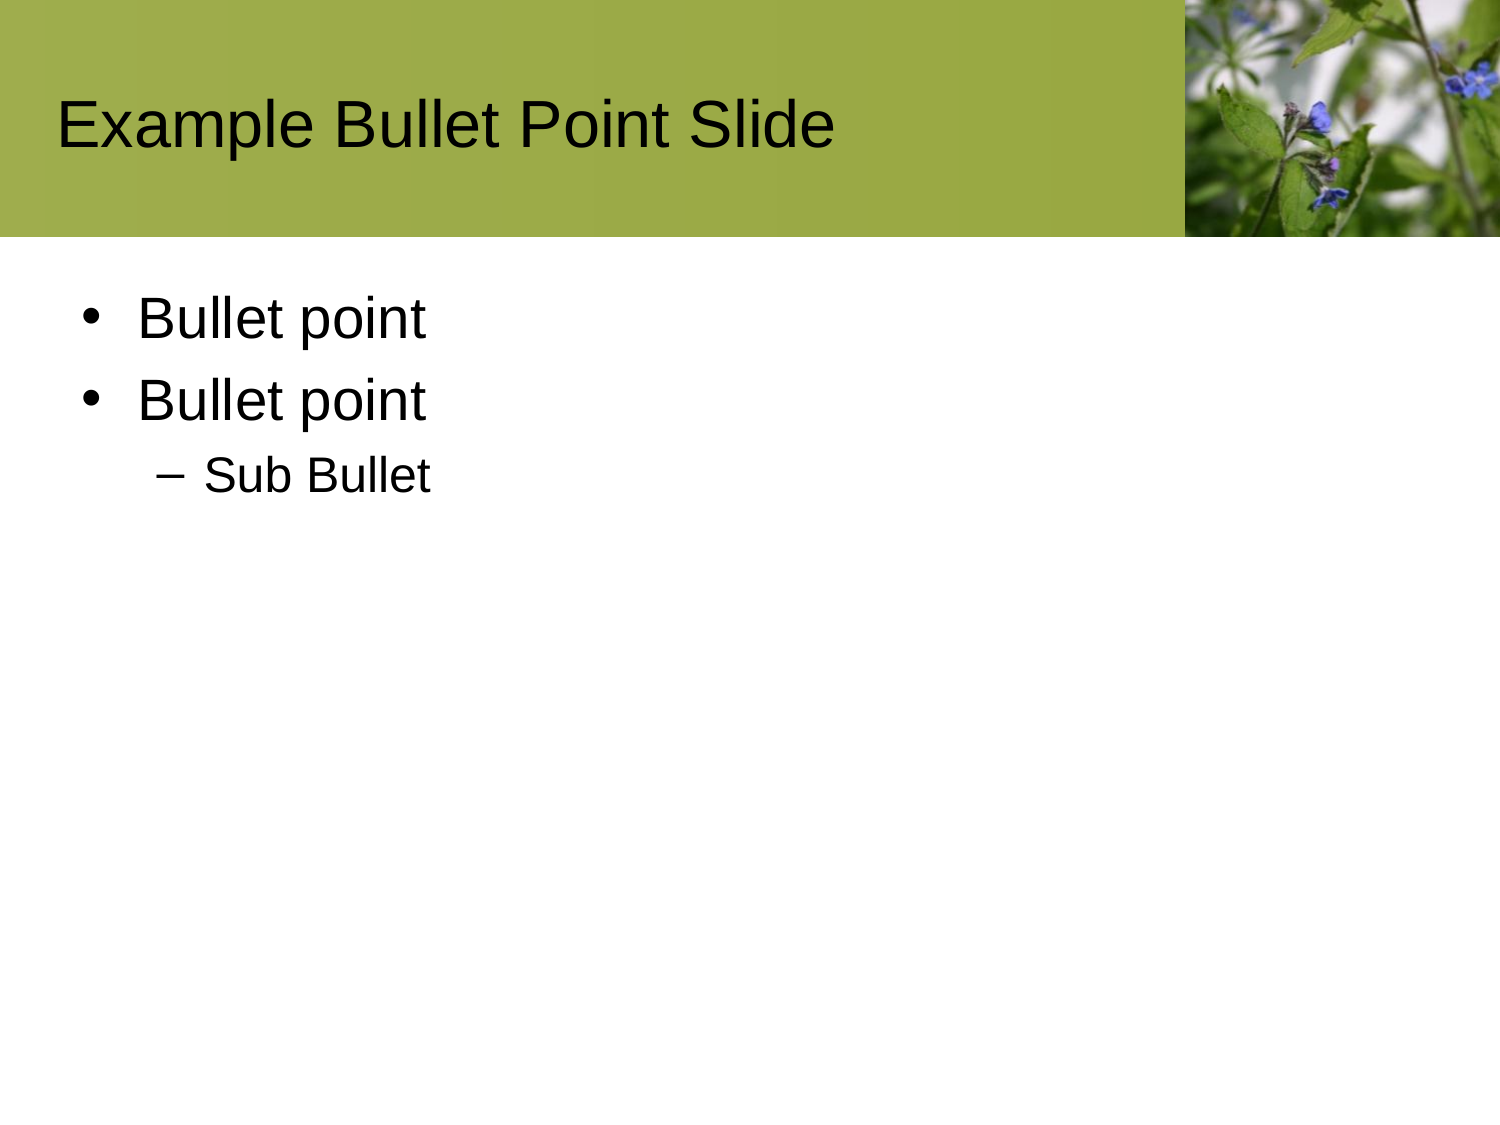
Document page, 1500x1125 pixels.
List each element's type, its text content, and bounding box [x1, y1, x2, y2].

picture [1185, 0, 1500, 237]
title Example Bullet Point Slide [41, 45, 1164, 197]
list Bullet point Bullet point Sub Bullet [66, 272, 1417, 990]
